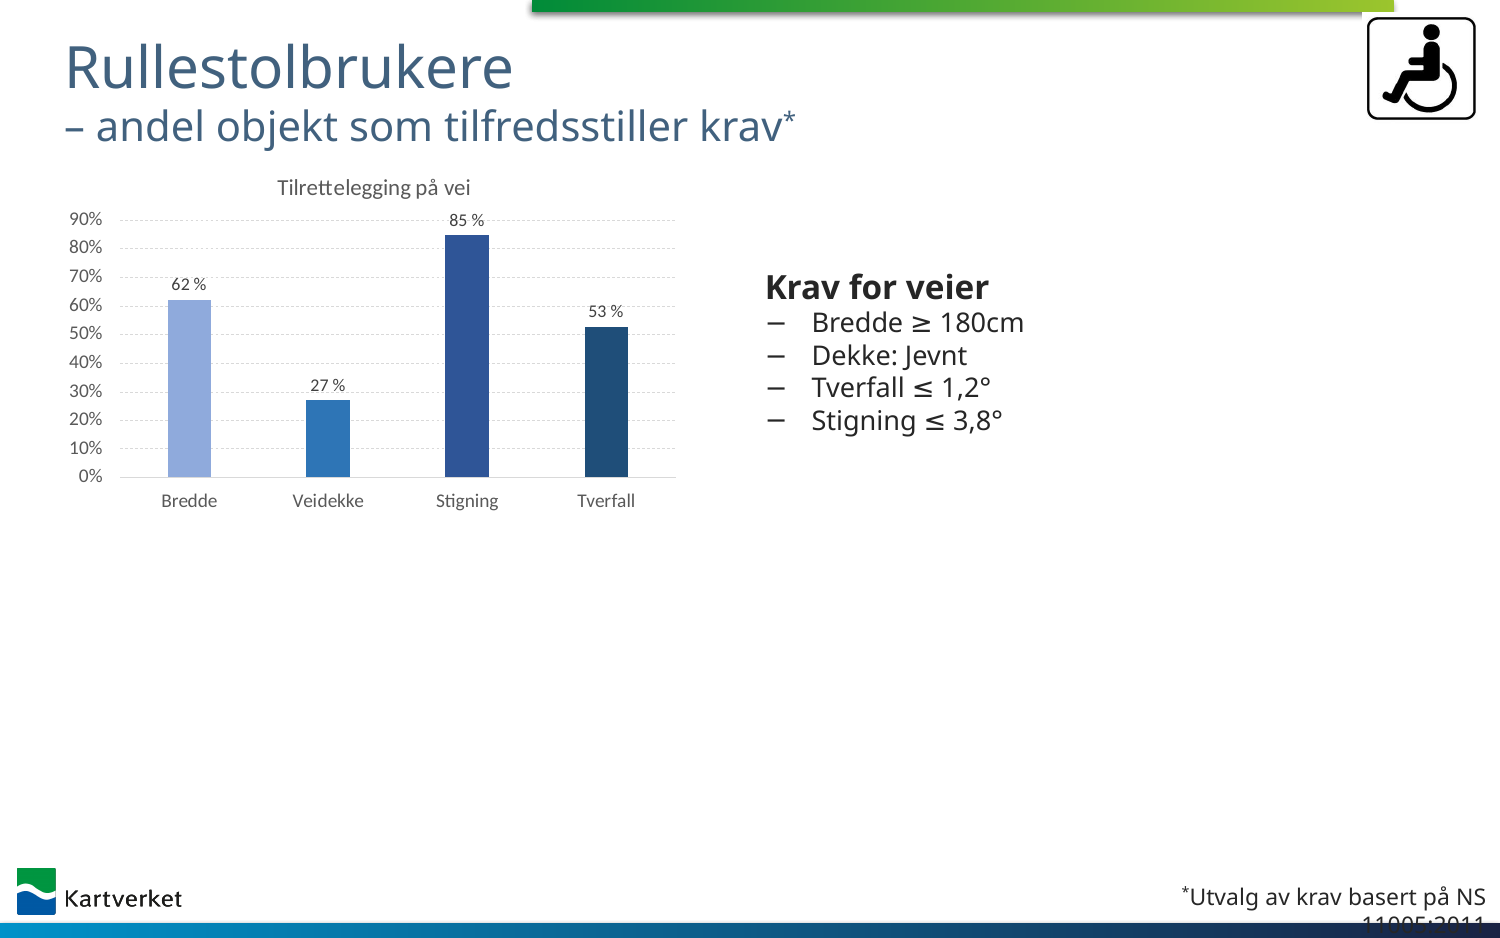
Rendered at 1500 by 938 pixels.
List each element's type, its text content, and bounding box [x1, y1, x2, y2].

text_box Krav for veier Bredde ≥ 180cm Dekke: Jevnt Tverfall ≤ 1,2° Stigning ≤ 3,8° [750, 258, 1234, 444]
picture [1362, 12, 1481, 126]
text_box Rullestolbrukere – andel objekt som tilfredsstiller krav* [49, 25, 1431, 158]
picture [62, 166, 687, 519]
text_box *Utvalg av krav basert på NS 11005:2011 [1068, 873, 1500, 938]
